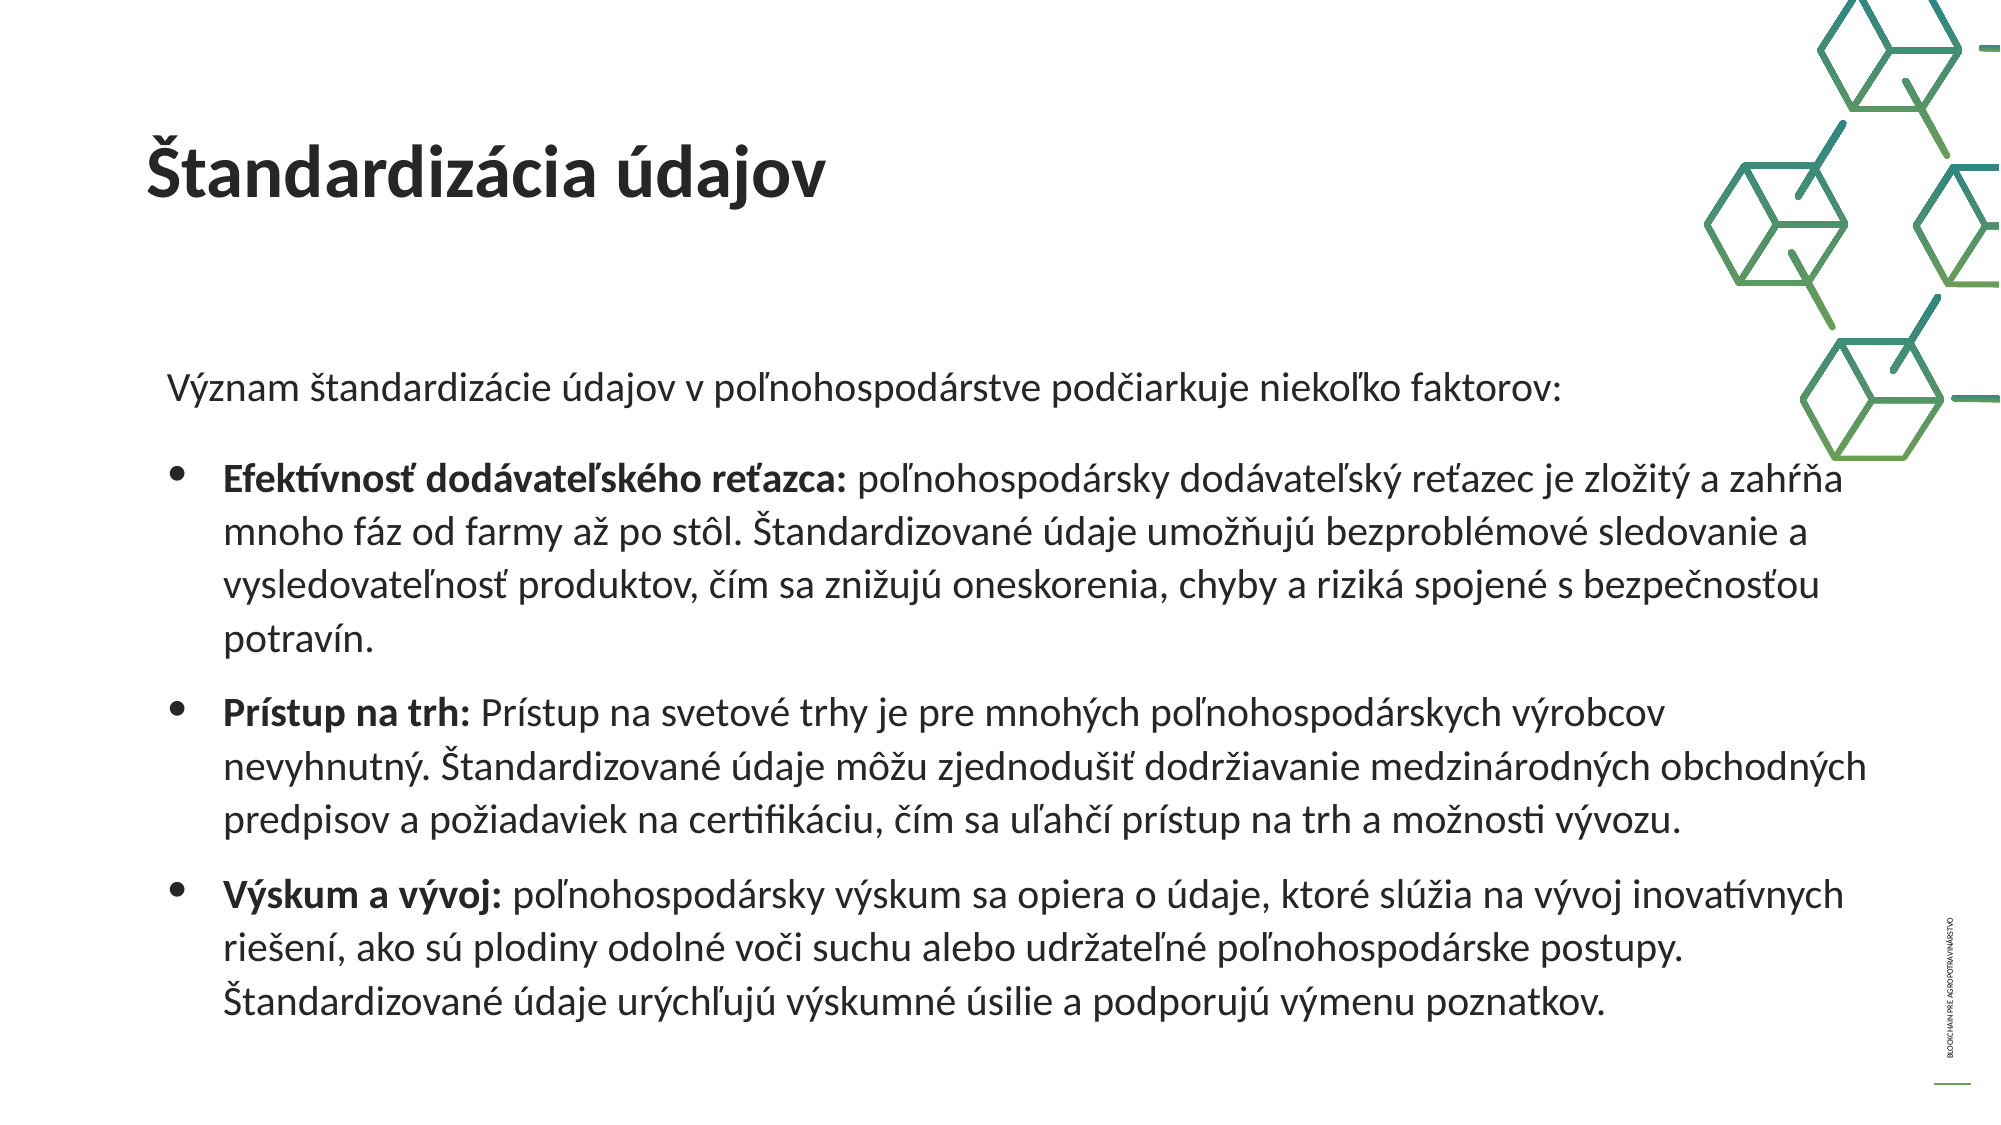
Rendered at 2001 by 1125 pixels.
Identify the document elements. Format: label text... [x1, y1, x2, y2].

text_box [1703, 0, 2000, 462]
list Štandardizácia údajov [130, 124, 1698, 337]
list Význam štandardizácie údajov v poľnohospodárstve podčiarkuje niekoľko faktorov: Efektívnosť dodávateľského reťazca: poľnohospodársky dodávateľský reťazec je zložitý a zahŕňa mnoho fáz od farmy až po stôl. Štandardizované údaje umožňujú bezproblémové sledovanie a vysledovateľnosť produktov, čím sa znižujú oneskorenia, chyby a riziká spojené s bezpečnosťou potravín. Prístup na trh: Prístup na svetové trhy je pre mnohých poľnohospodárskych výrobcov nevyhnutný. Štandardizované údaje môžu zjednodušiť dodržiavanie medzinárodných obchodných predpisov a požiadaviek na certifikáciu, čím sa uľahčí prístup na trh a možnosti vývozu. Výskum a vývoj: poľnohospodársky výskum sa opiera o údaje, ktoré slúžia na vývoj inovatívnych riešení, ako sú plodiny odolné voči suchu alebo udržateľné poľnohospodárske postupy. Štandardizované údaje urýchľujú výskumné úsilie a podporujú výmenu poznatkov. [151, 348, 1890, 980]
